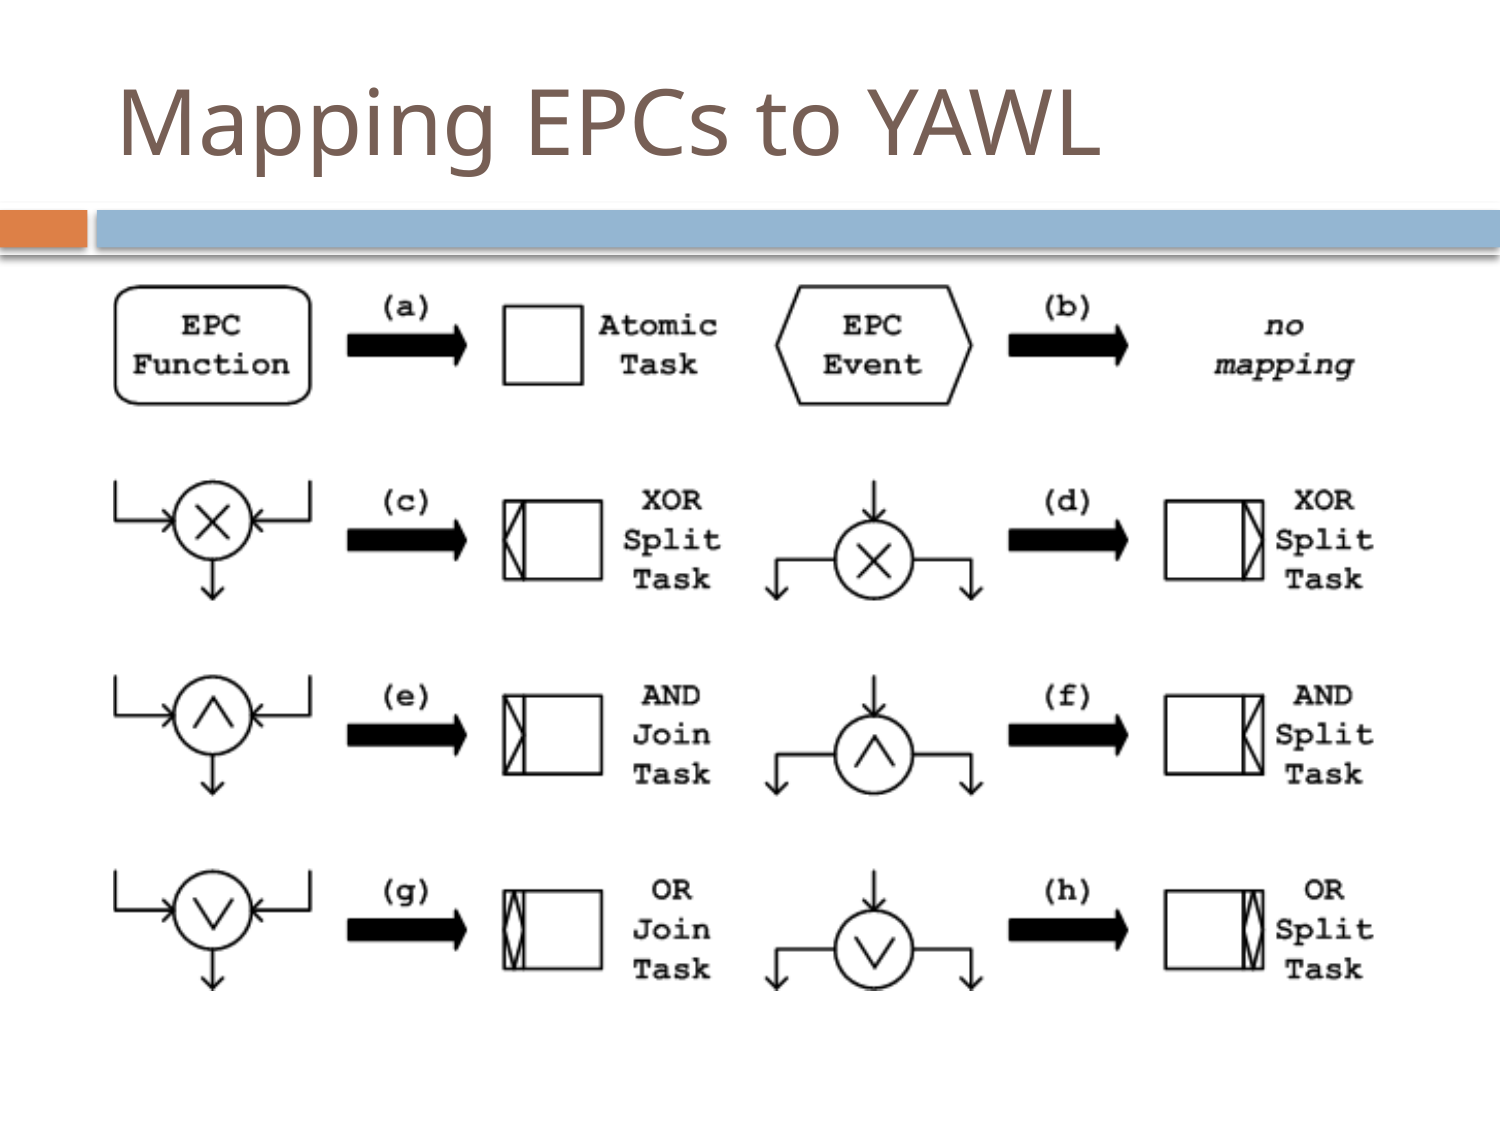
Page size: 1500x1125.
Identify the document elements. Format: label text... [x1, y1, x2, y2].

title Mapping EPCs to YAWL [100, 37, 1438, 200]
picture [112, 281, 1377, 991]
